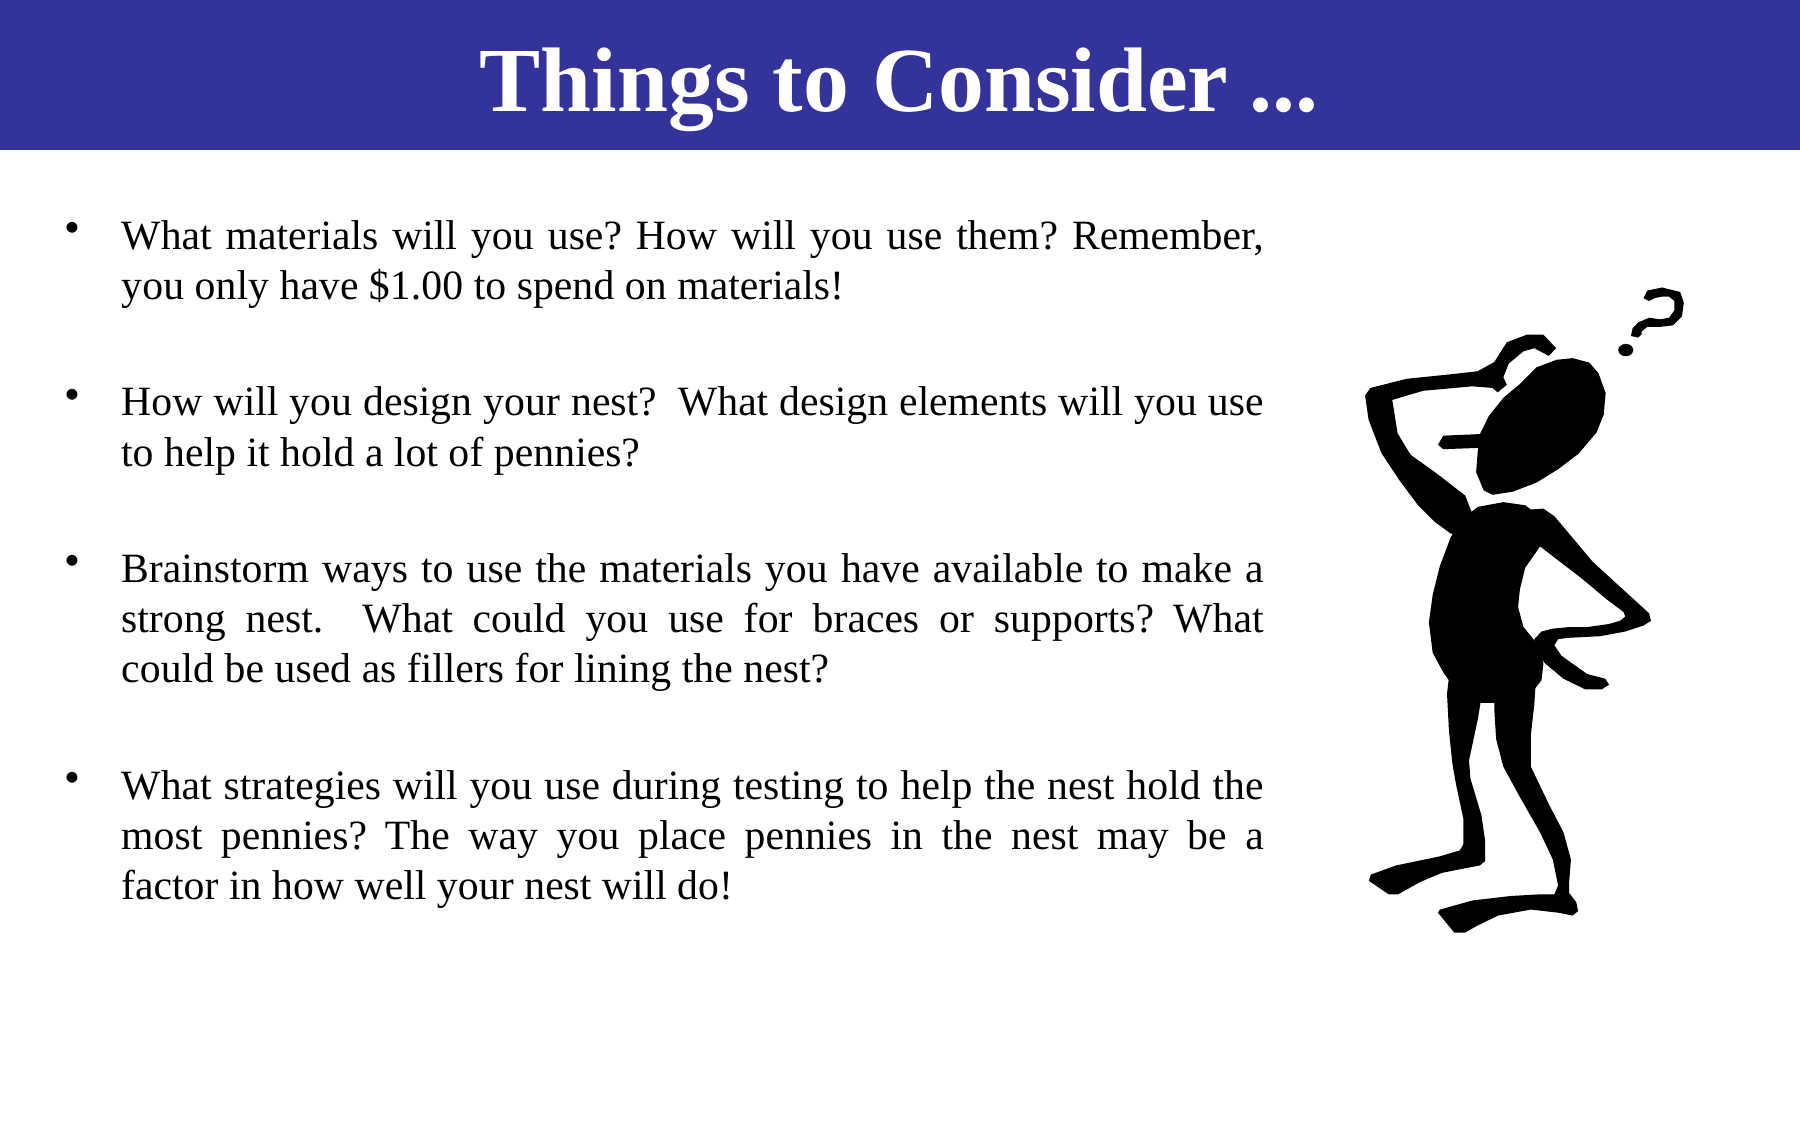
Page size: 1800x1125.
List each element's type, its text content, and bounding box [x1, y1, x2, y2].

picture [1364, 287, 1685, 933]
list What materials will you use? How will you use them? Remember, you only have $1.00 to spend on materials! How will you design your nest? What design elements will you use to help it hold a lot of pennies? Brainstorm ways to use the materials you have available to make a strong nest. What could you use for braces or supports? What could be used as fillers for lining the nest? What strategies will you use during testing to help the nest hold the most pennies? The way you place pennies in the nest may be a factor in how well your nest will do! [49, 199, 1281, 951]
title Things to Consider ... [0, 0, 1800, 151]
